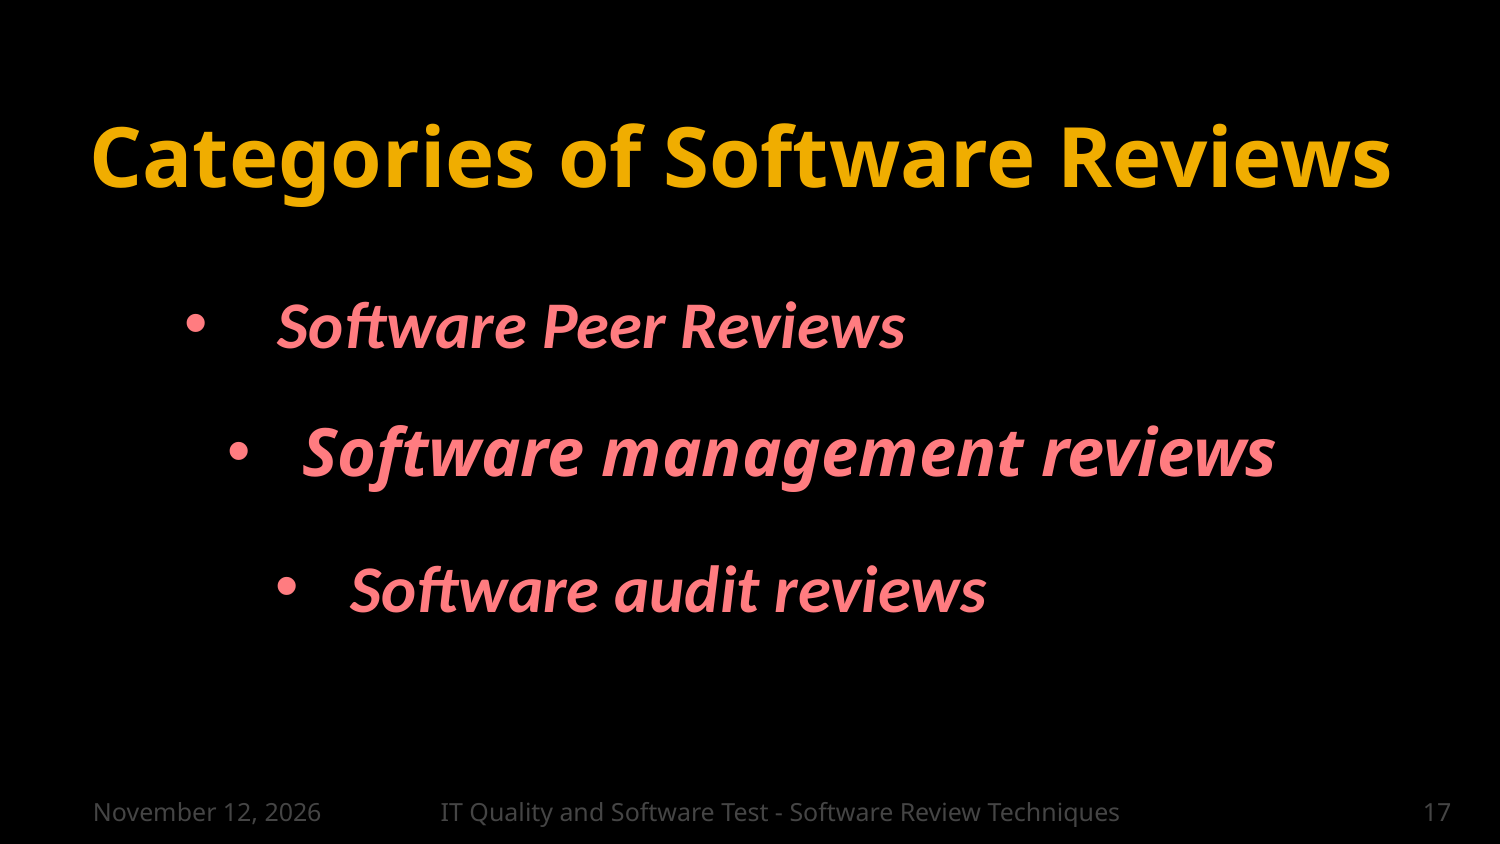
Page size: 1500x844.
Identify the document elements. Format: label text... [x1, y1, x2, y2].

text_box Software audit reviews [260, 538, 1003, 634]
slide_number 17 [1345, 796, 1467, 831]
text_box Software Peer Reviews [149, 274, 1113, 370]
footer IT Quality and Software Test - Software Review Techniques [433, 796, 1337, 831]
text_box Categories of Software Reviews [74, 96, 1425, 251]
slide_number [75, 796, 425, 831]
text_box Software management reviews [212, 402, 1350, 498]
